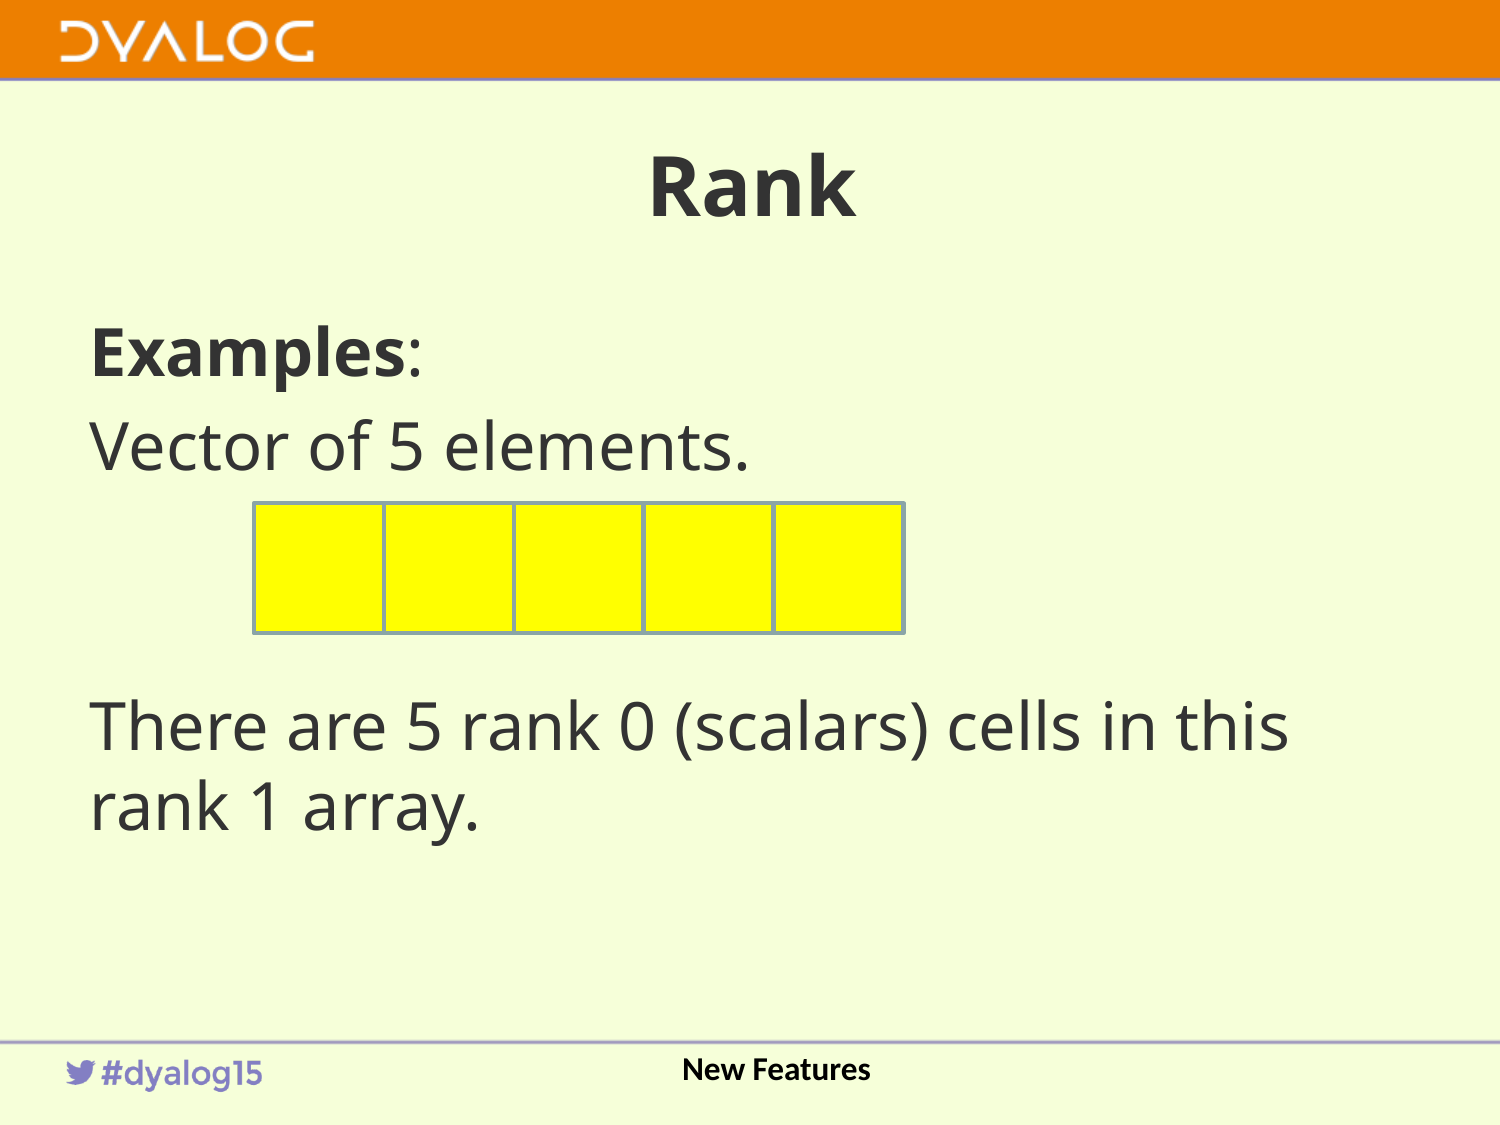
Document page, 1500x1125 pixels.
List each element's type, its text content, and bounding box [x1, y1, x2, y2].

text_box [771, 501, 906, 635]
text_box [512, 501, 642, 635]
text_box [252, 501, 382, 635]
footer New Features [667, 1039, 892, 1100]
text_box [382, 501, 512, 635]
text_box [642, 501, 771, 635]
title Rank [76, 125, 1427, 256]
picture [0, 0, 1500, 1125]
list Examples: Vector of 5 elements. There are 5 rank 0 (scalars) cells in this rank 1 array. [75, 302, 1425, 1005]
